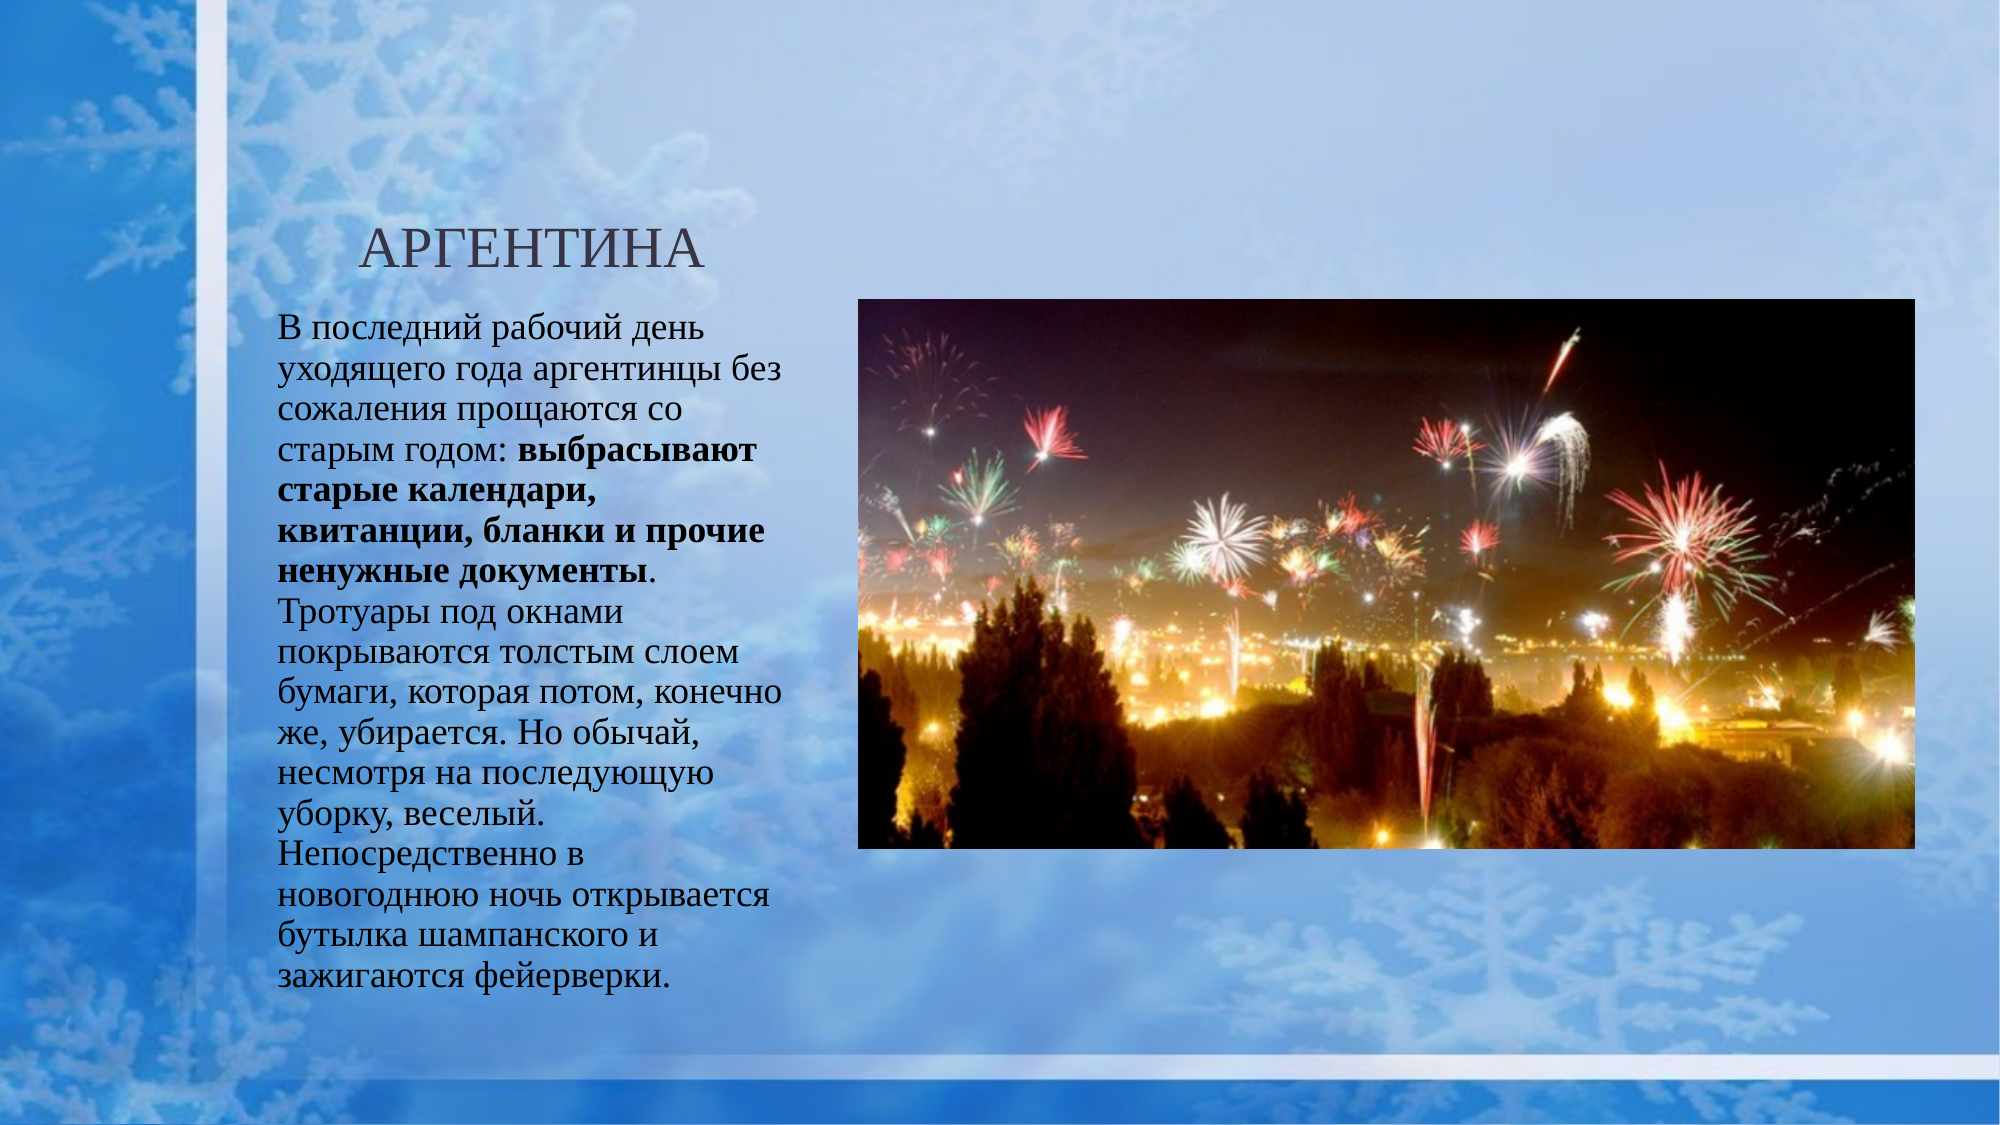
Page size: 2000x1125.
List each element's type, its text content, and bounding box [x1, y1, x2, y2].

title Аргентина [262, 62, 803, 288]
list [857, 299, 1915, 850]
list В последний рабочий день уходящего года аргентинцы без сожаления прощаются со старым годом: выбрасывают старые календари, квитанции, бланки и прочие ненужные документы. Тротуары под окнами покрываются толстым слоем бумаги, которая потом, конечно же, убирается. Но обычай, несмотря на последующую уборку, веселый. Непосредственно в новогоднюю ночь открывается бутылка шампанского и зажигаются фейерверки. [262, 299, 803, 1013]
picture [0, 0, 2000, 1125]
